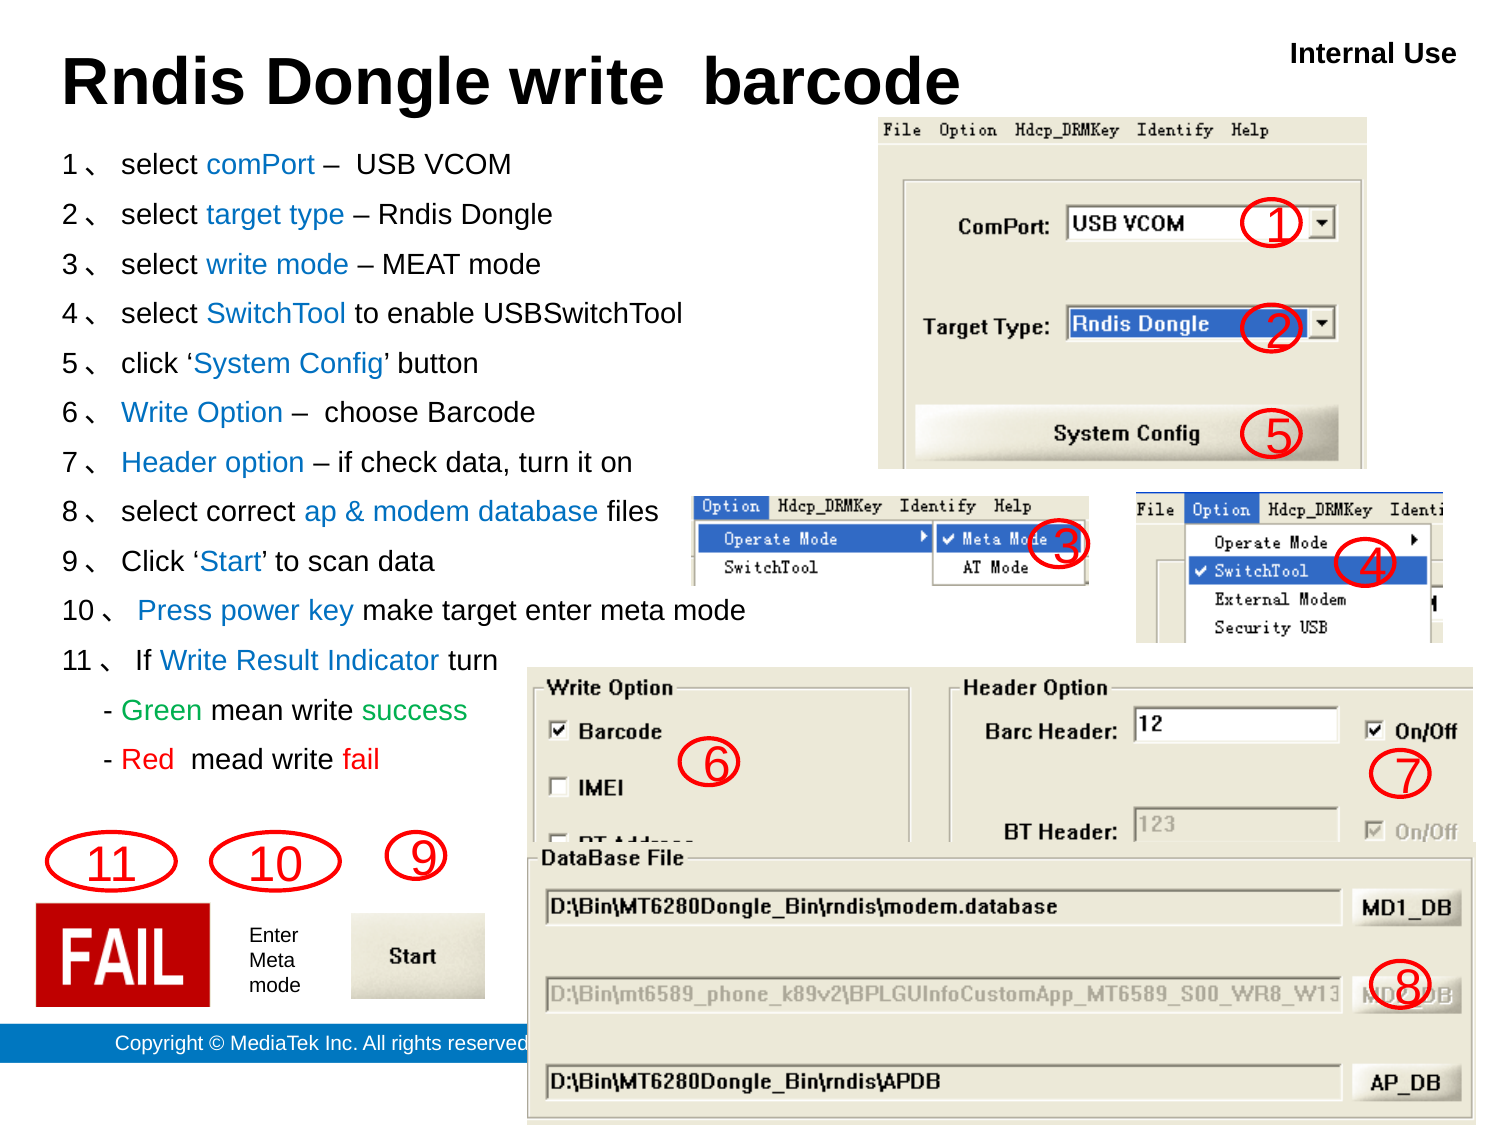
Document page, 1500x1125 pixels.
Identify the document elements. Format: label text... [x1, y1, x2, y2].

picture [0, 1023, 99, 1063]
list 1、select comPort – USB VCOM 2、select target type – Rndis Dongle 3、select write mode – MEAT mode 4、select SwitchTool to enable USBSwitchTool 5、click ‘System Config’ button 6、Write Option – choose Barcode 7、Header option – if check data, turn it on 8、select correct ap & modem database files 9、Click ‘Start’ to scan data 10、Press power key make target enter meta mode 11、If Write Result Indicator turn - Green mean write success - Red mead write fail [46, 138, 1500, 996]
footer Copyright © MediaTek Inc. All rights reserved. [99, 1022, 521, 1090]
picture [34, 902, 212, 1008]
picture [878, 116, 1367, 469]
text_box 11 [44, 829, 178, 893]
text_box 10 [208, 829, 342, 893]
picture [351, 913, 485, 999]
text_box 9 [384, 829, 448, 881]
picture [527, 667, 1476, 1125]
picture [691, 496, 1089, 587]
picture [1136, 491, 1444, 643]
text_box Enter Meta mode [234, 914, 329, 1004]
title Rndis Dongle write barcode [46, 23, 1370, 132]
